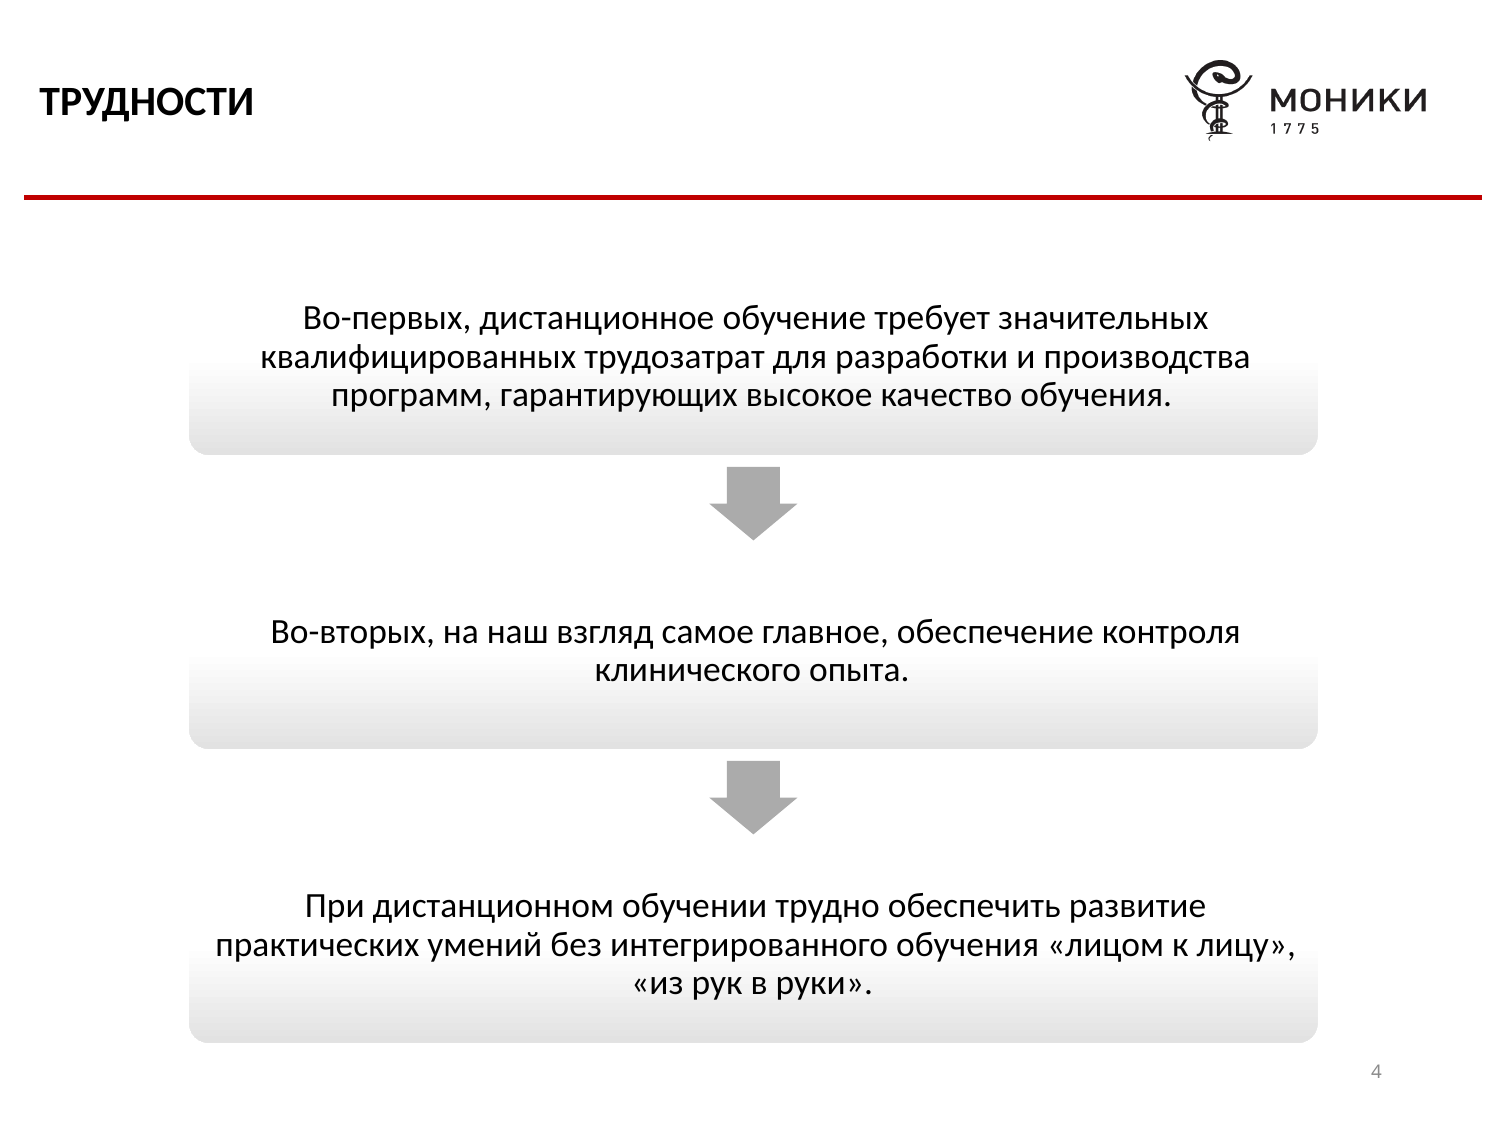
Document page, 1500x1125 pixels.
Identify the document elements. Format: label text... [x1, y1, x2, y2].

slide_number 4 [1059, 1042, 1397, 1103]
title ТРУДНОСТИ [24, 8, 1176, 196]
text_box [1163, 48, 1447, 148]
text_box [189, 258, 1318, 1043]
